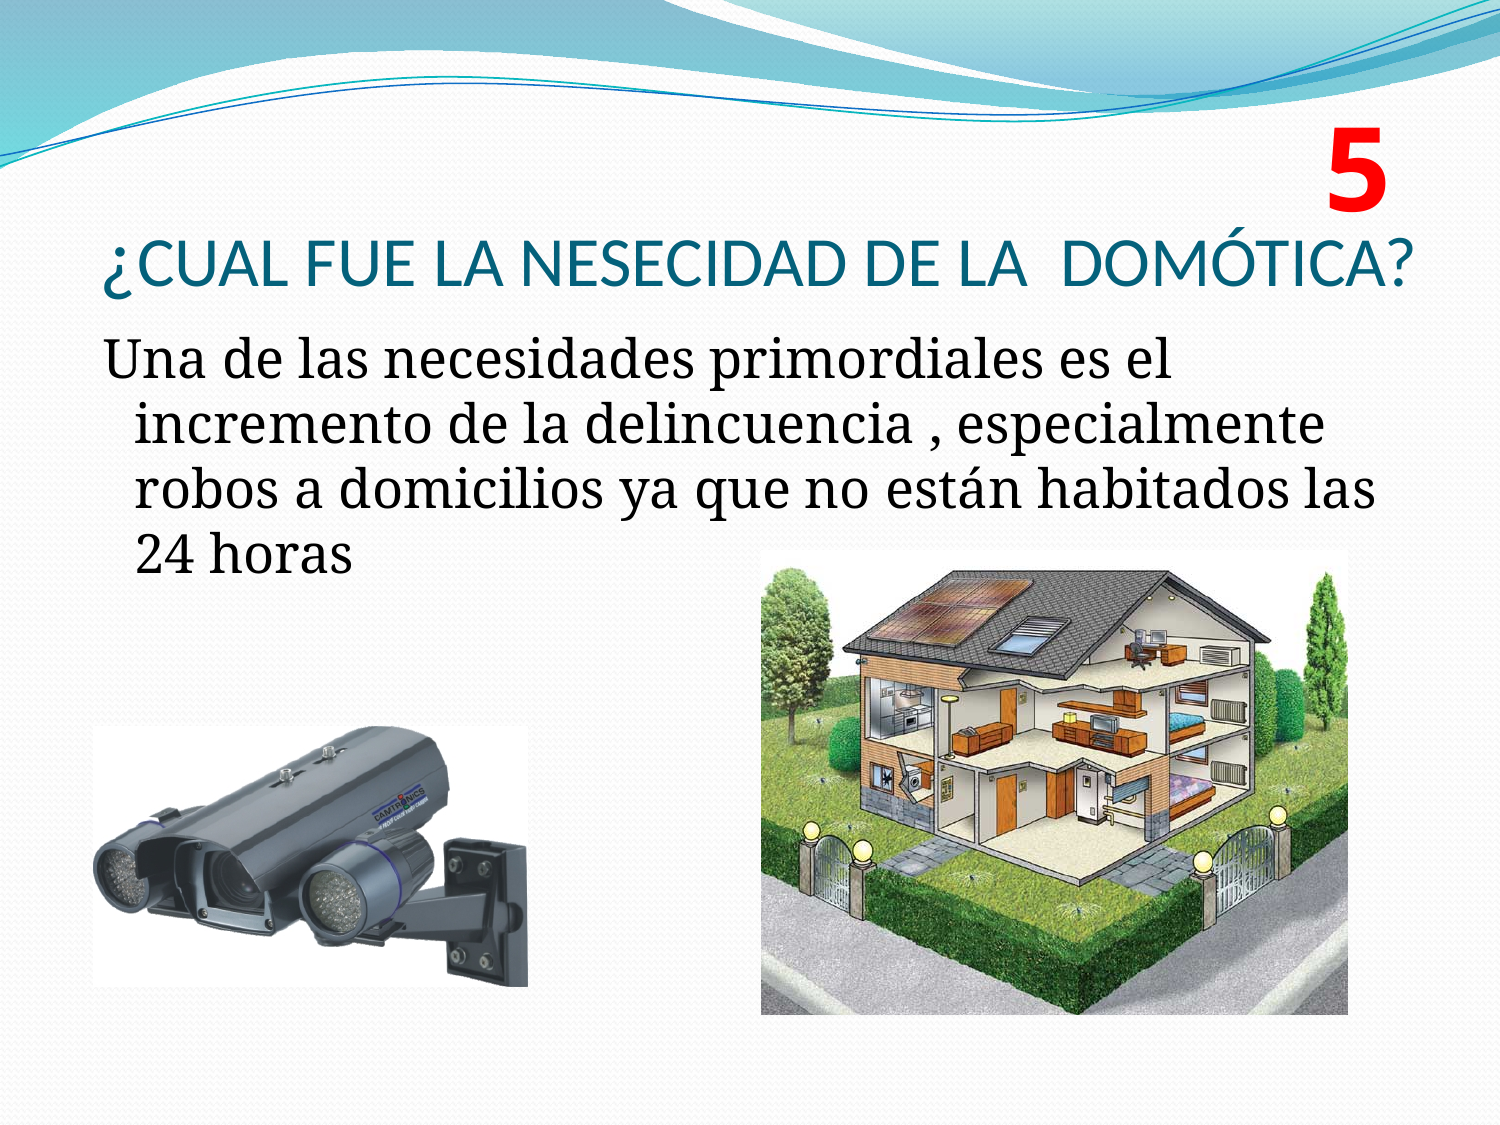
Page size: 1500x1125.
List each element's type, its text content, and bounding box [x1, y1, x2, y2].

list Una de las necesidades primordiales es el incremento de la delincuencia , especialmente robos a domicilios ya que no están habitados las 24 horas [75, 317, 1425, 1038]
title ¿CUAL FUE LA NESECIDAD DE LA DOMÓTICA? [75, 115, 1425, 303]
picture [93, 726, 528, 988]
picture [761, 550, 1348, 1015]
text_box 5 [1218, 0, 1500, 235]
